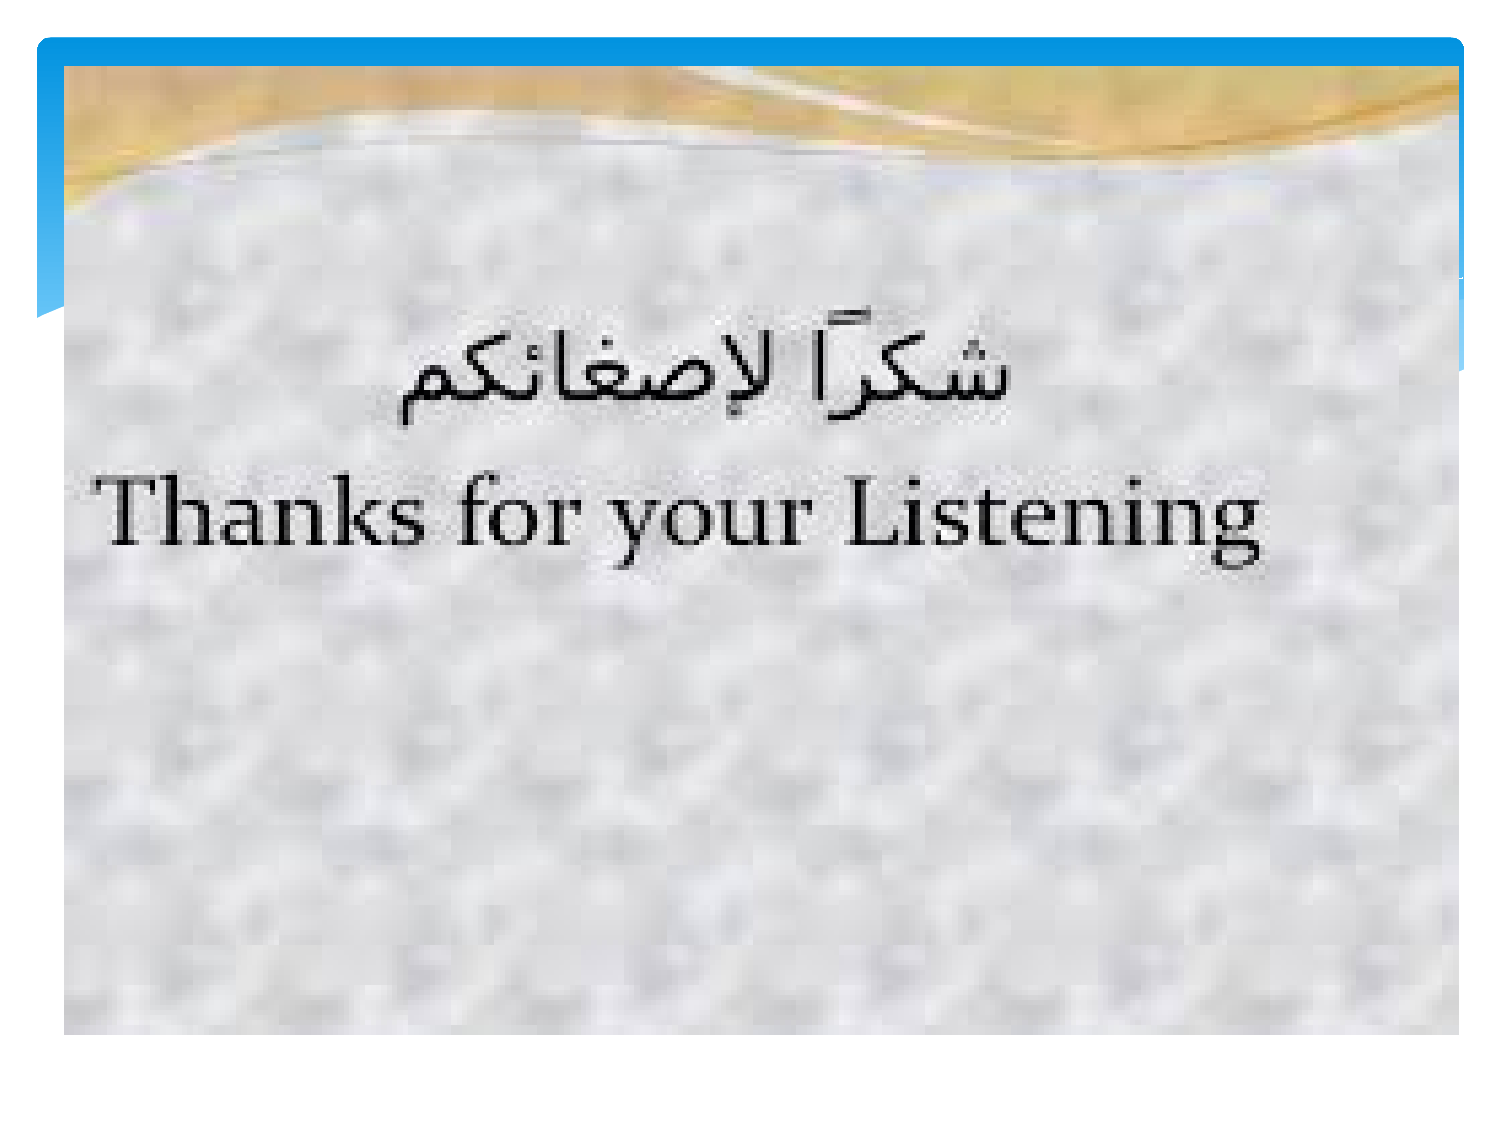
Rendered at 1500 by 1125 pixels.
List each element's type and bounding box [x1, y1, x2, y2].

picture [64, 67, 1459, 1036]
